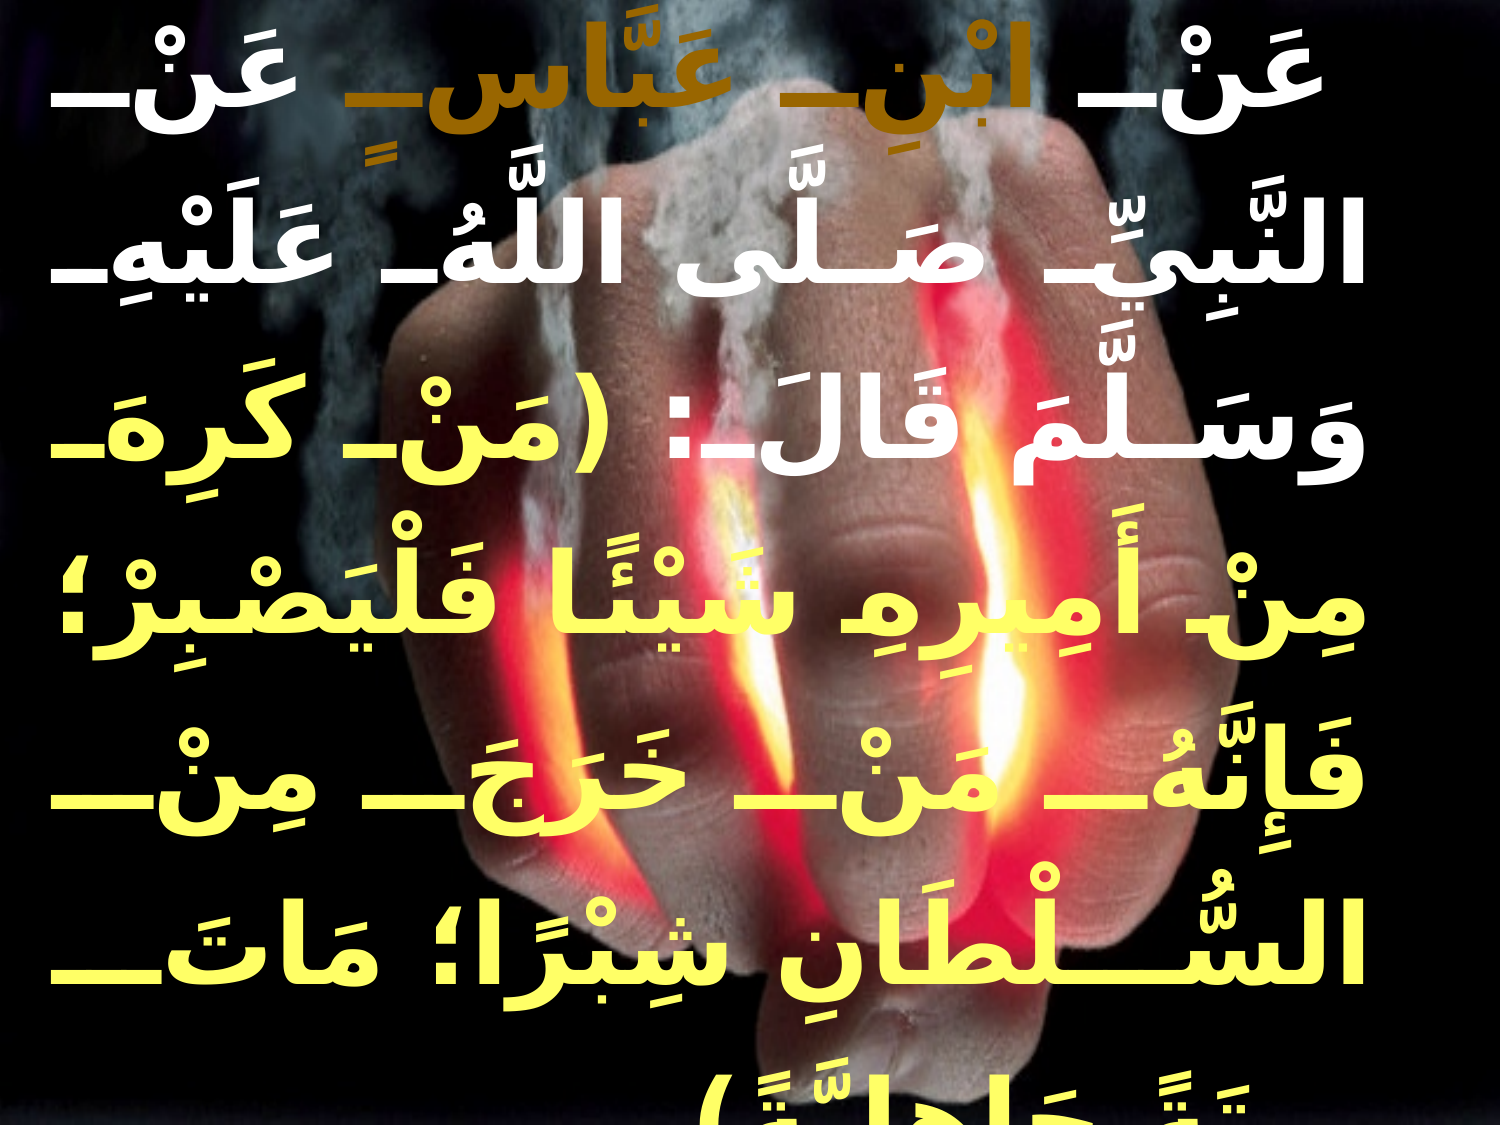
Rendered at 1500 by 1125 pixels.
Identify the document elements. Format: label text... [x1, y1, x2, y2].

picture [0, 0, 1500, 1125]
title عَنْ ابْنِ عَبَّاسٍ عَنْ النَّبِيِّ صَلَّى اللَّهُ عَلَيْهِ وَسَلَّمَ قَالَ: (مَنْ كَرِهَ مِنْ أَمِيرِهِ شَيْئًا فَلْيَصْبِرْ؛ فَإِنَّهُ مَنْ خَرَجَ مِنْ السُّلْطَانِ شِبْرًا؛ مَاتَ مِيتَةً جَاهِلِيَّةً). [37, 74, 1388, 1063]
